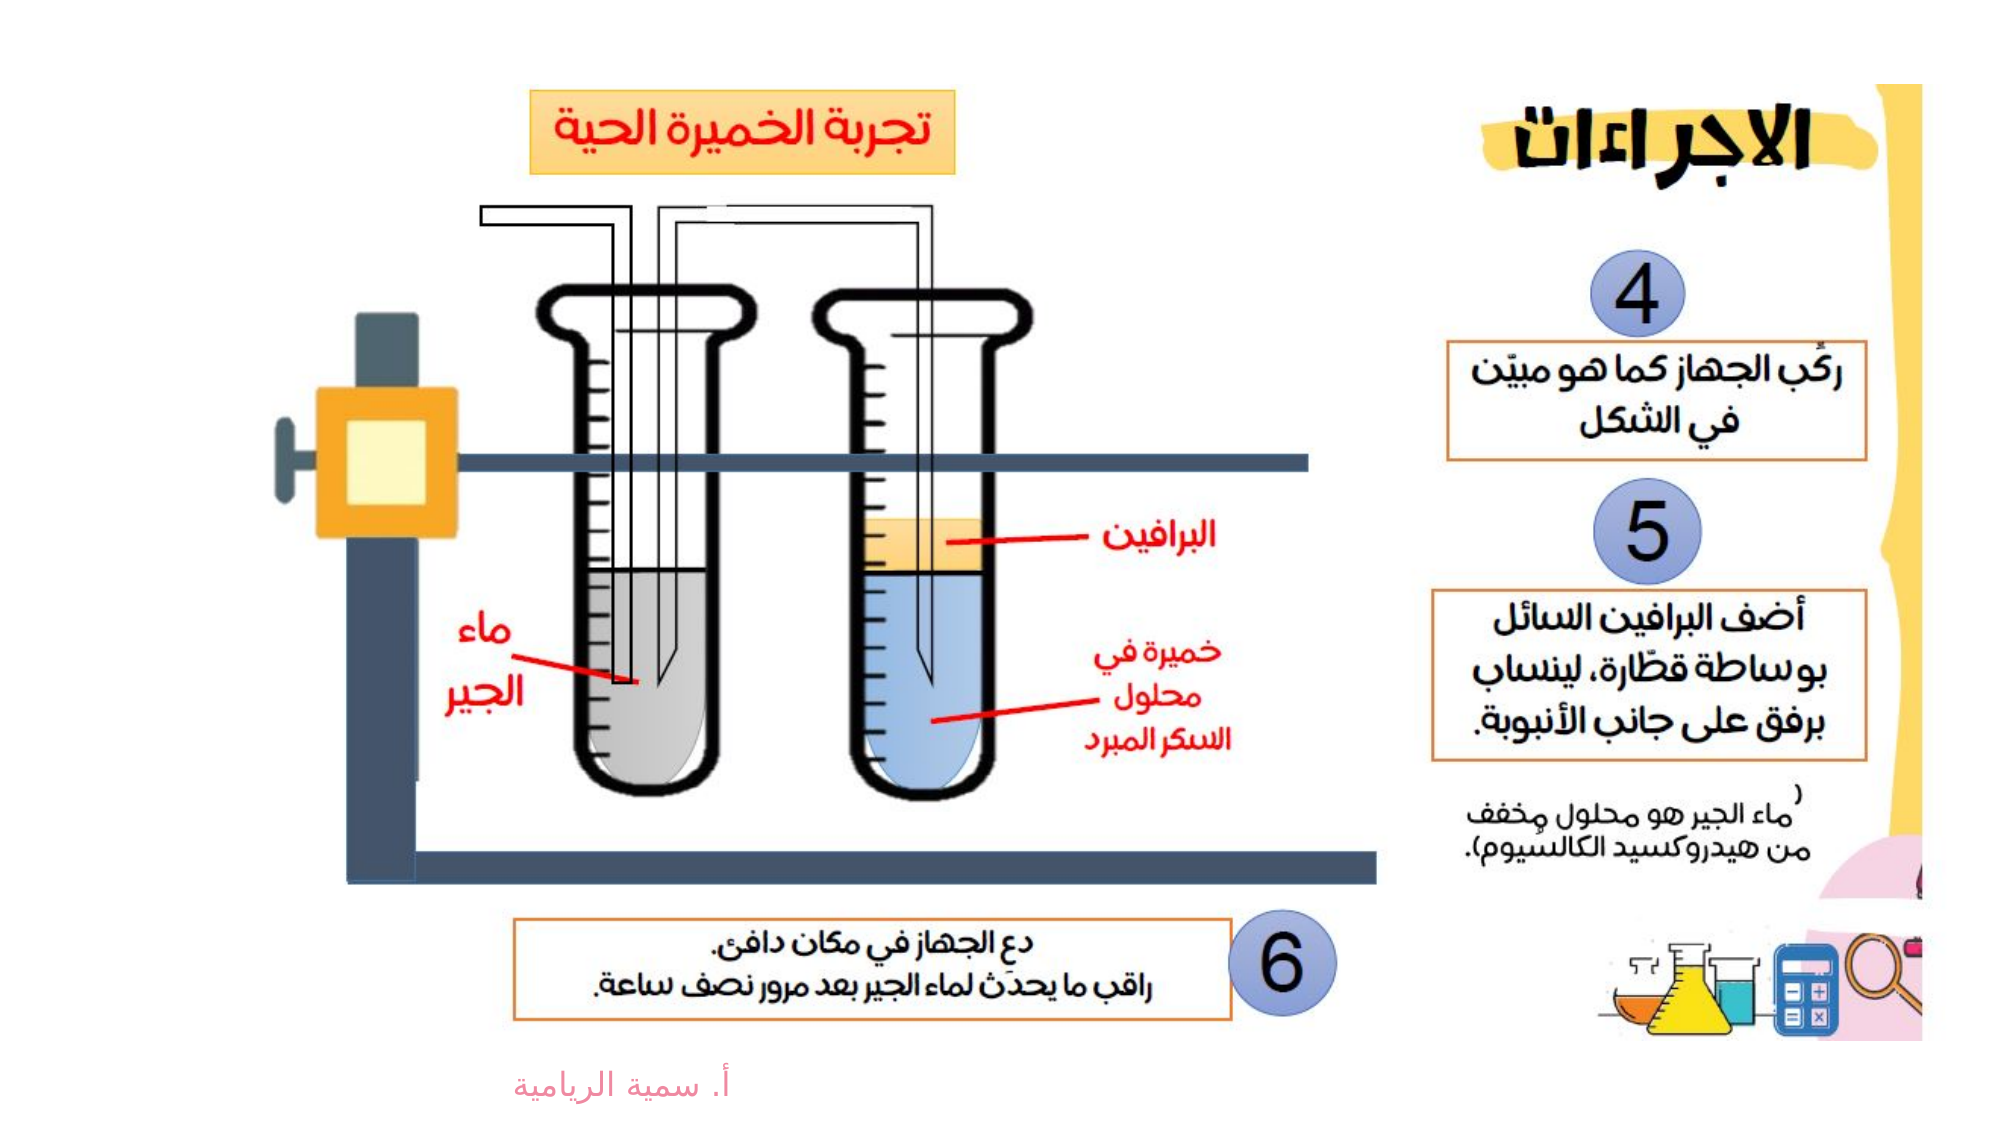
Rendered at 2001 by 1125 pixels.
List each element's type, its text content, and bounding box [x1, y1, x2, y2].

text_box أ. سمية الريامية [498, 1055, 844, 1111]
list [248, 84, 1974, 1041]
